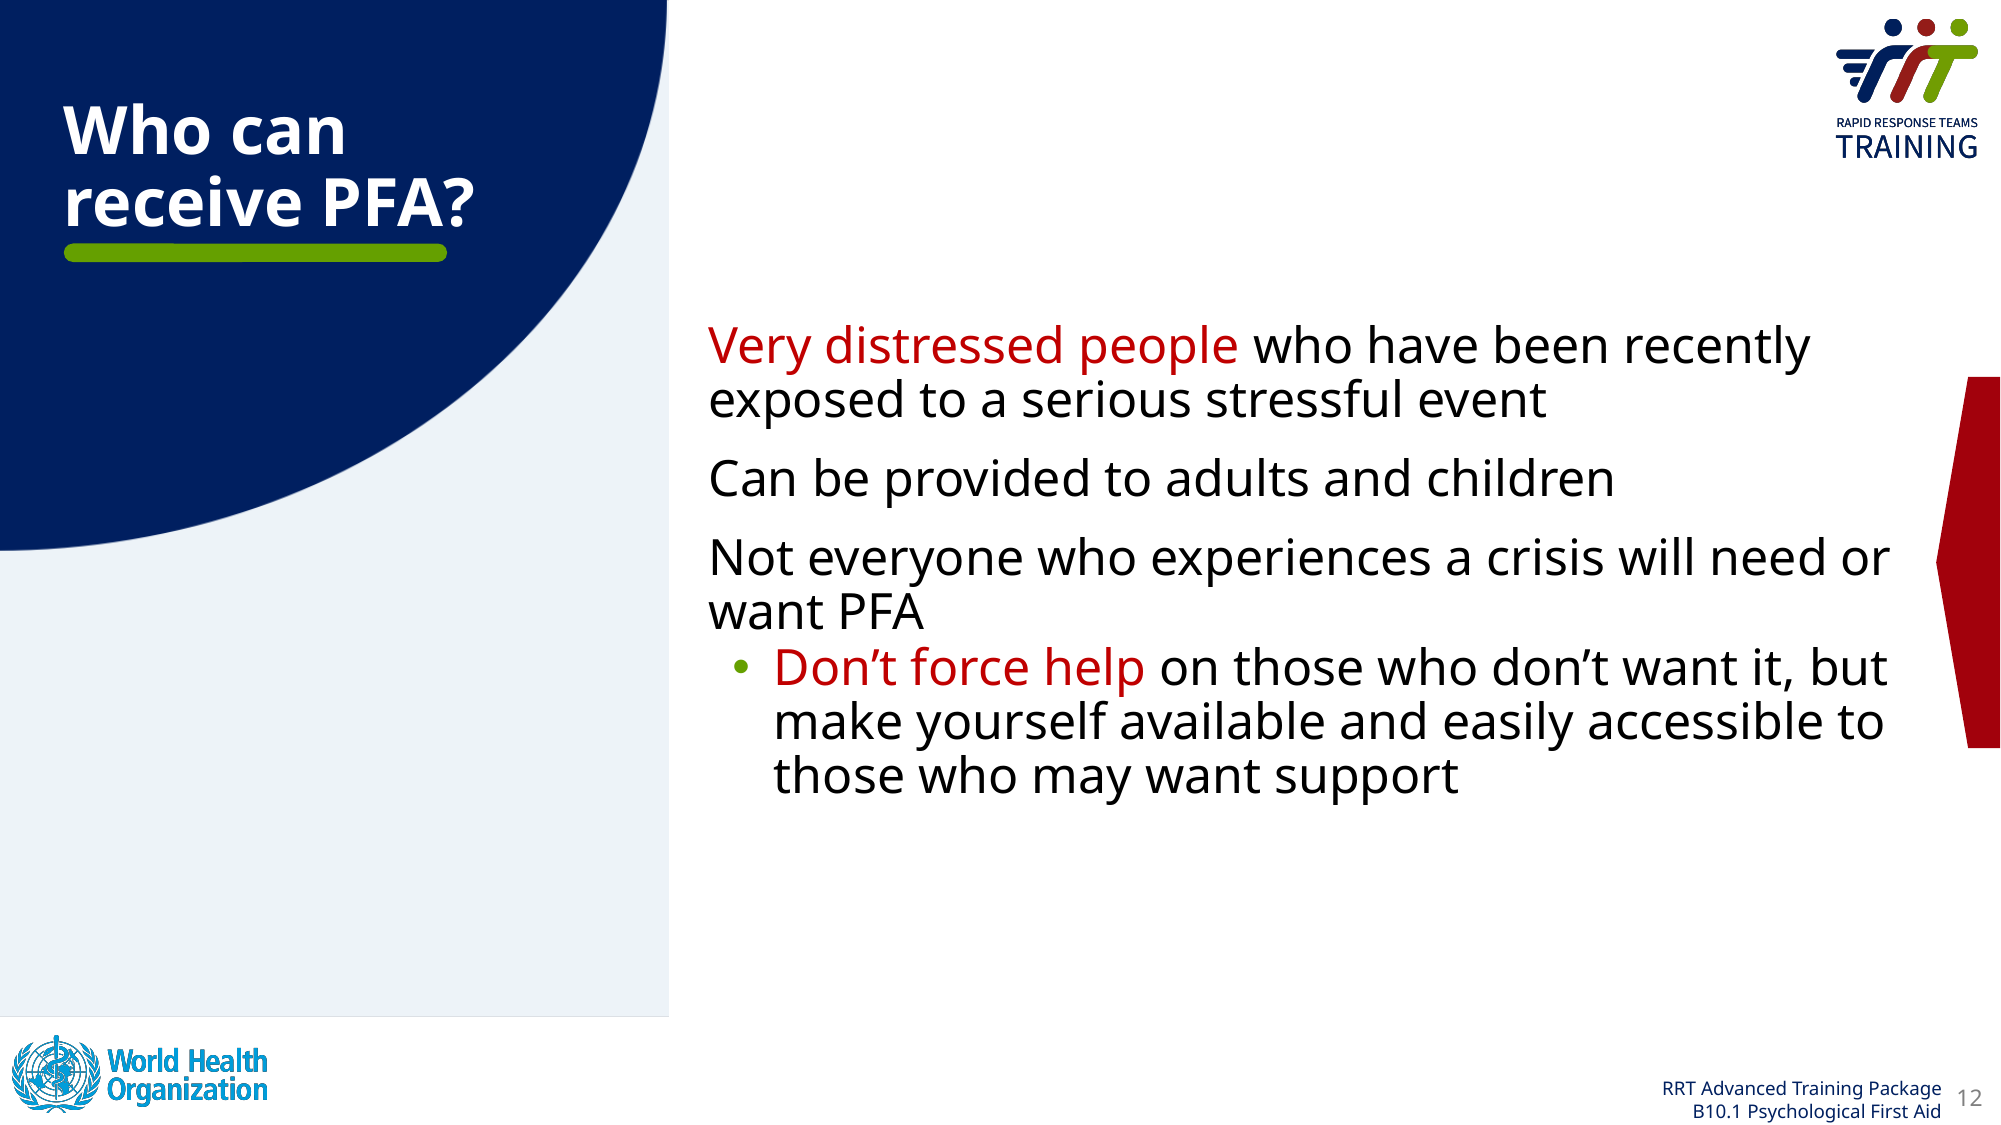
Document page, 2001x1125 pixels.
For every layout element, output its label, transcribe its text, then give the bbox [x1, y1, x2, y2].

picture [36, 1088, 78, 1105]
picture [50, 1108, 62, 1113]
picture [30, 1083, 37, 1091]
list Very distressed people who have been recently exposed to a serious stressful event Can be provided to adults and children Not everyone who experiences a crisis will need or want PFA Don’t force help on those who don’t want it, but make yourself available and easily accessible to those who may want support [700, 277, 1937, 848]
picture [12, 1083, 48, 1113]
picture [59, 1035, 267, 1113]
picture [24, 1054, 36, 1087]
picture [12, 1035, 54, 1068]
picture [40, 1062, 47, 1070]
picture [0, 0, 669, 1018]
picture [71, 1053, 90, 1091]
picture [46, 1056, 54, 1062]
picture [34, 1054, 43, 1078]
picture [1835, 19, 1978, 167]
picture [22, 1062, 26, 1077]
text_box Who can receive PFA? [63, 103, 600, 242]
